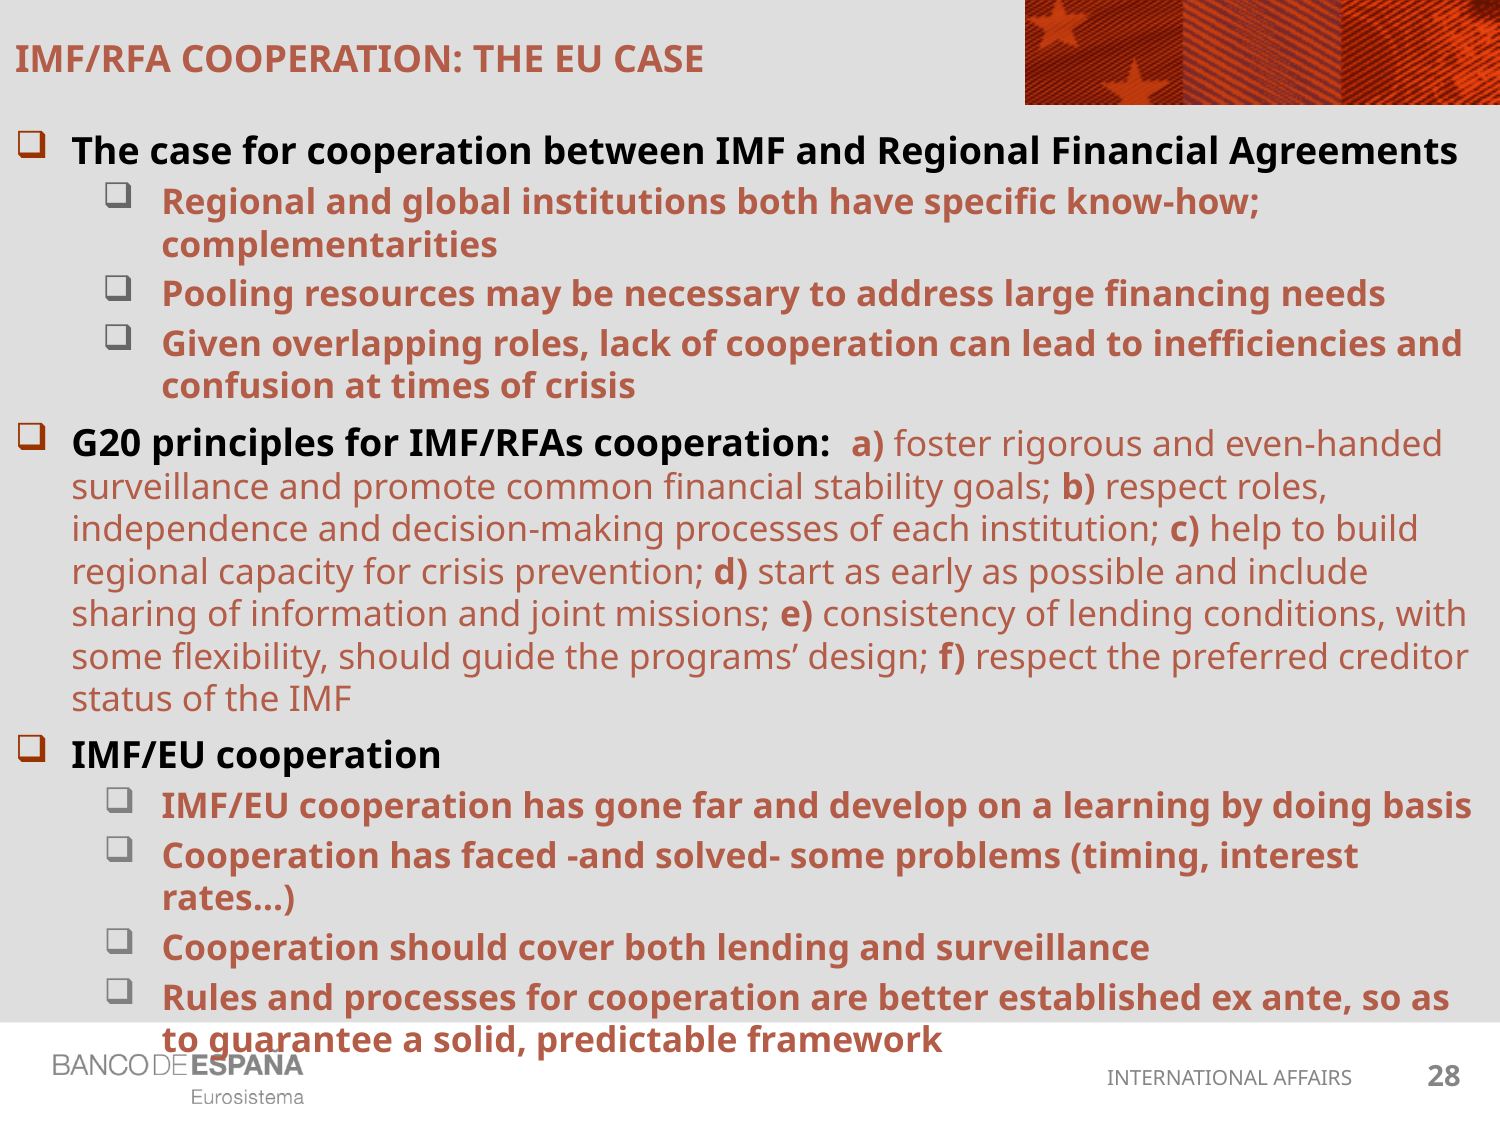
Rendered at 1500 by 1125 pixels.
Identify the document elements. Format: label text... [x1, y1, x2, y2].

picture [53, 1048, 304, 1104]
title IMF/RFA COOPERATION: THE EU CASE [0, 0, 1011, 116]
picture [1025, 0, 1500, 105]
list The case for cooperation between IMF and Regional Financial Agreements Regional and global institutions both have specific know-how; complementarities Pooling resources may be necessary to address large financing needs Given overlapping roles, lack of cooperation can lead to inefficiencies and confusion at times of crisis G20 principles for IMF/RFAs cooperation: a) foster rigorous and even-handed surveillance and promote common financial stability goals; b) respect roles, independence and decision-making processes of each institution; c) help to build regional capacity for crisis prevention; d) start as early as possible and include sharing of information and joint missions; e) consistency of lending conditions, with some flexibility, should guide the programs’ design; f) respect the preferred creditor status of the IMF IMF/EU cooperation IMF/EU cooperation has gone far and develop on a learning by doing basis Cooperation has faced -and solved- some problems (timing, interest rates…) Cooperation should cover both lending and surveillance Rules and processes for cooperation are better established ex ante, so as to guarantee a solid, predictable framework [0, 119, 1500, 1013]
slide_number 28 [1390, 1049, 1477, 1104]
